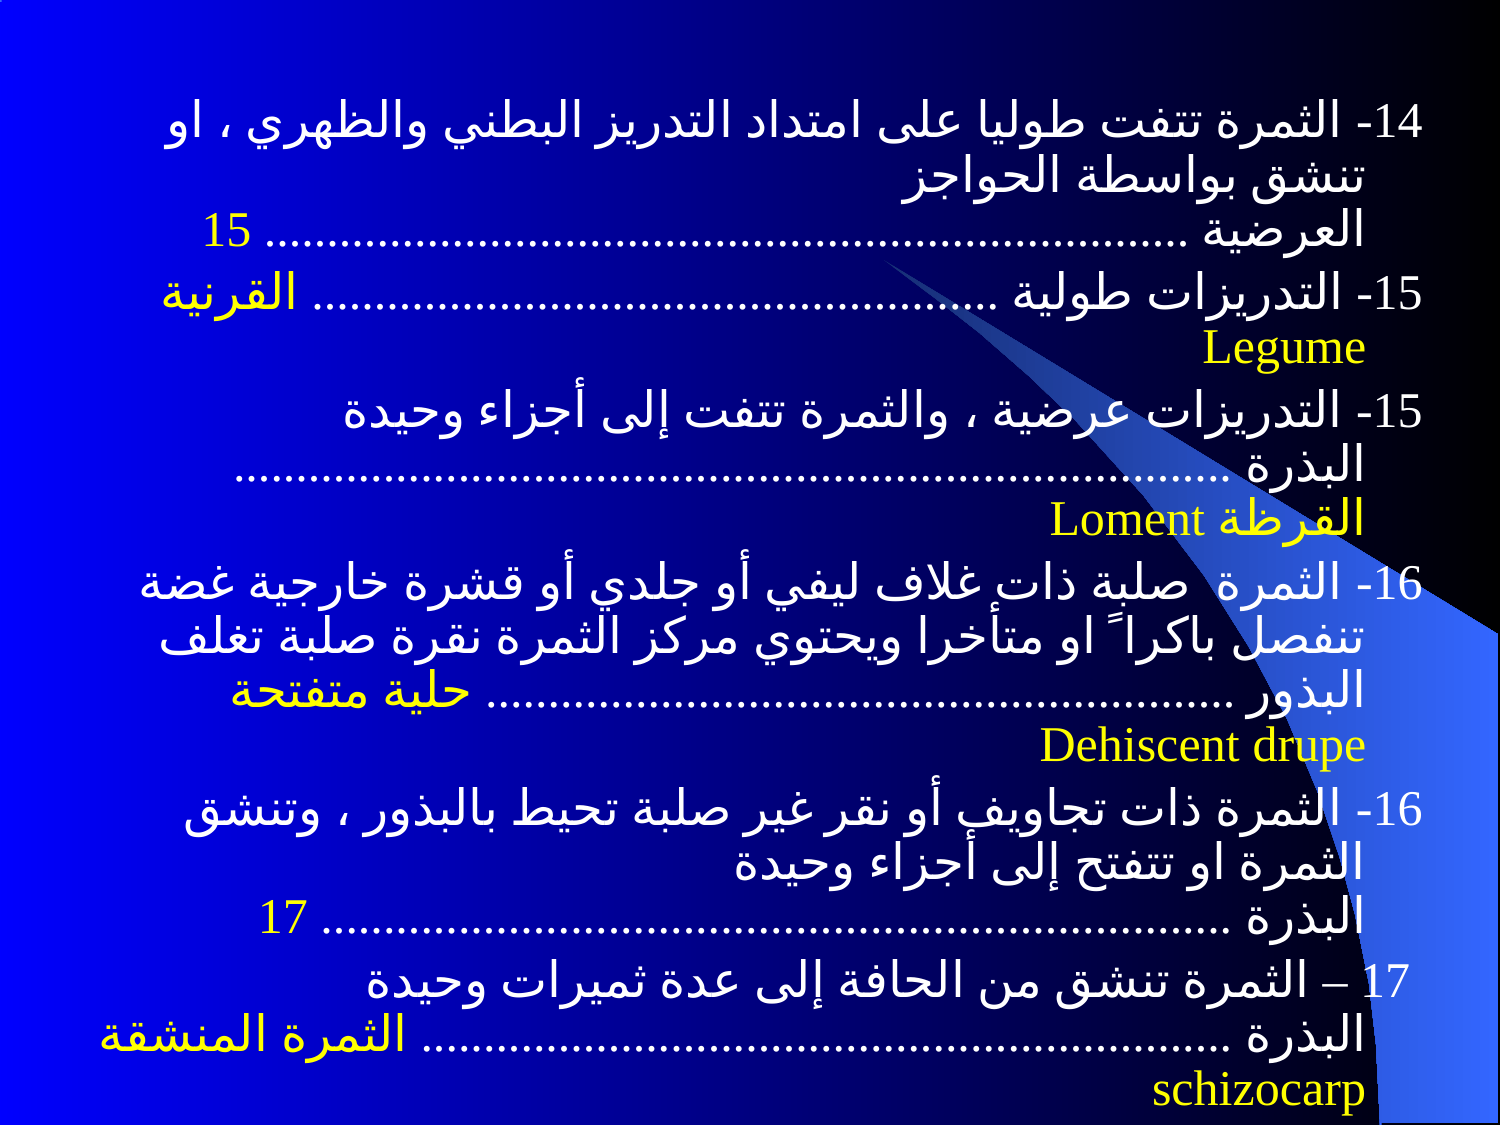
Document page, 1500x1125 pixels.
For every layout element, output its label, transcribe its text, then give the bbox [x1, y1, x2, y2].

text_box 14- الثمرة تتفت طوليا على امتداد التدريز البطني والظهري ، او تنشق بواسطة الحواجز العرضية .......................................................................... 15 15- التدريزات طولية ....................................................... القرنية Legume 15- التدريزات عرضية ، والثمرة تتفت إلى أجزاء وحيدة البذرة ................................................................................ القرظة Loment 16- الثمرة صلبة ذات غلاف ليفي أو جلدي أو قشرة خارجية غضة تنفصل باكرا ً او متأخرا ويحتوي مركز الثمرة نقرة صلبة تغلف البذور ............................................................ حلية متفتحة Dehiscent drupe 16- الثمرة ذات تجاويف أو نقر غير صلبة تحيط بالبذور ، وتنشق الثمرة او تتفتح إلى أجزاء وحيدة البذرة ......................................................................... 17 17 – الثمرة تنشق من الحافة إلى عدة ثميرات وحيدة البذرة ................................................................. الثمرة المنشقة schizocarp 17- الثمرة تنشق وتتفتح لتحرير البذور .................................................... 18 17- الثمرة ذات حاجزين 17- الثمرة ذات حاجزين او مسكنين تنشق من الجزء المستديم الرفيع والمحيط بحافة المنطقة التي تلتصق عليها البذور ....................................... الخردلة siliqua [62, 87, 1438, 1075]
